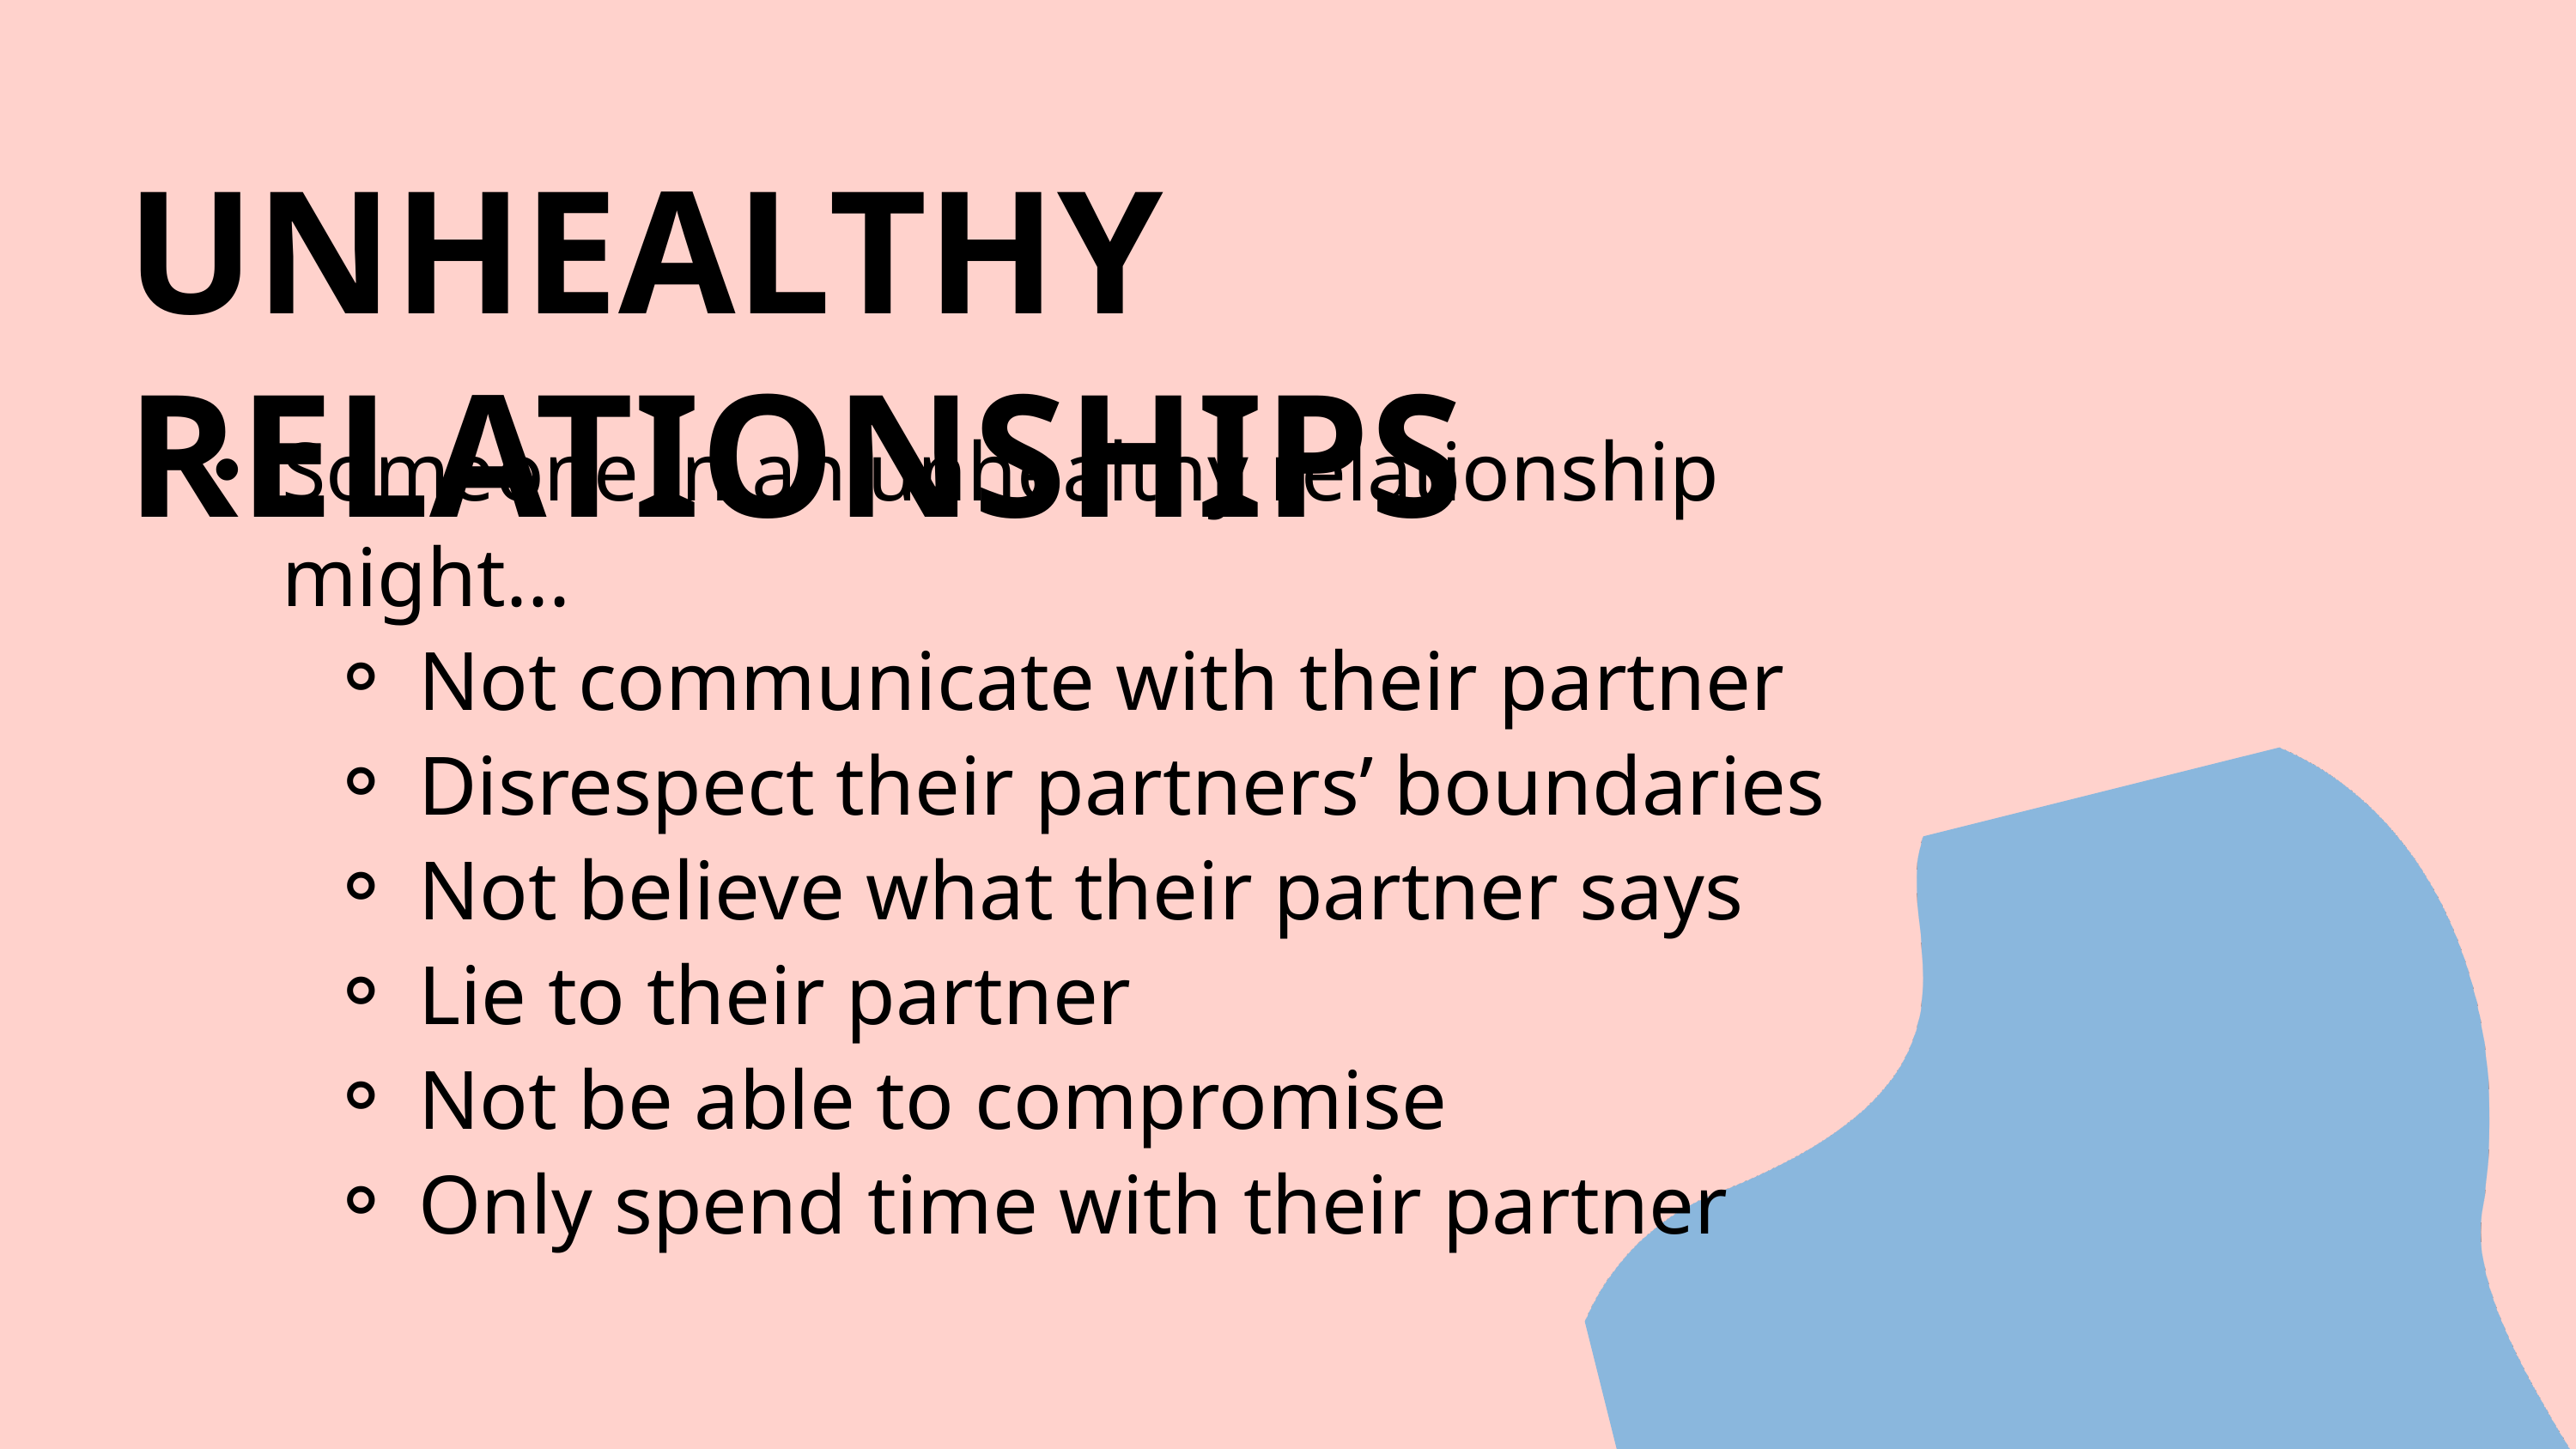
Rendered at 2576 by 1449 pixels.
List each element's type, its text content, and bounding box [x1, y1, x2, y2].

text_box [1566, 673, 2576, 1449]
text_box UNHEALTHY RELATIONSHIPS [126, 143, 2512, 552]
text_box Someone in an unhealthy relationship might... Not communicate with their partner Disrespect their partners’ boundaries Not believe what their partner says Lie to their partner Not be able to compromise Only spend time with their partner [144, 412, 1935, 1250]
